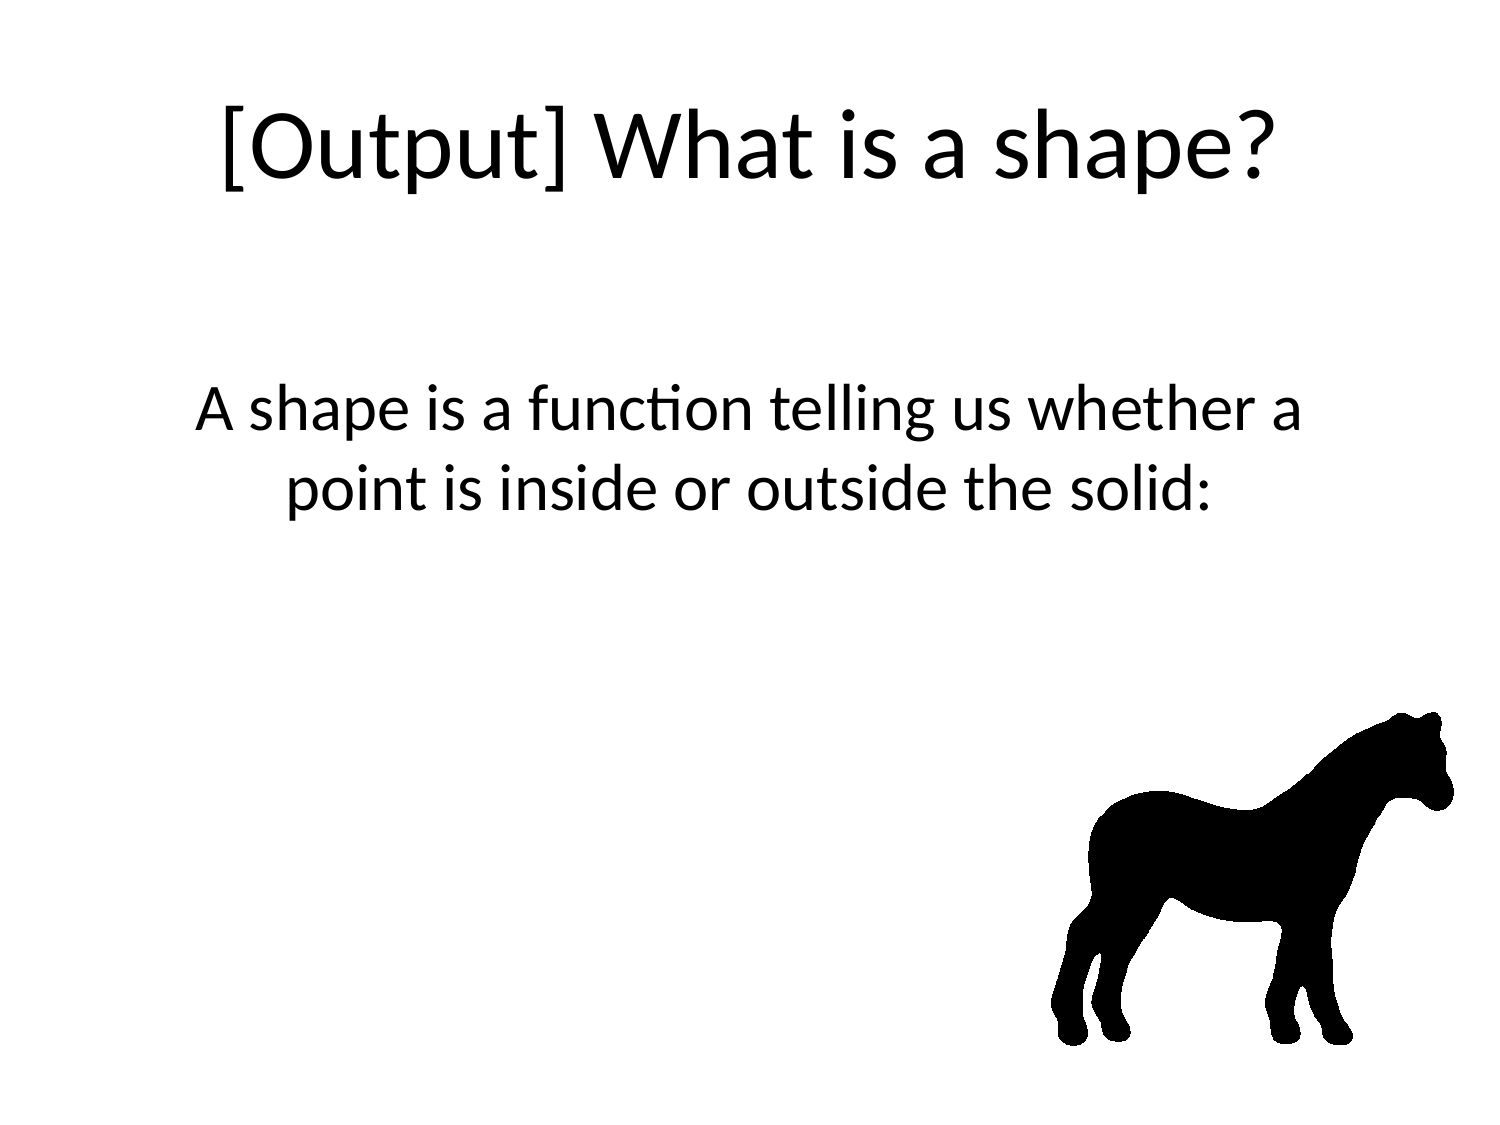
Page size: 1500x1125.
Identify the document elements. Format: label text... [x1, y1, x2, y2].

picture [1004, 629, 1500, 1125]
title [Output] What is a shape? [75, 45, 1425, 233]
